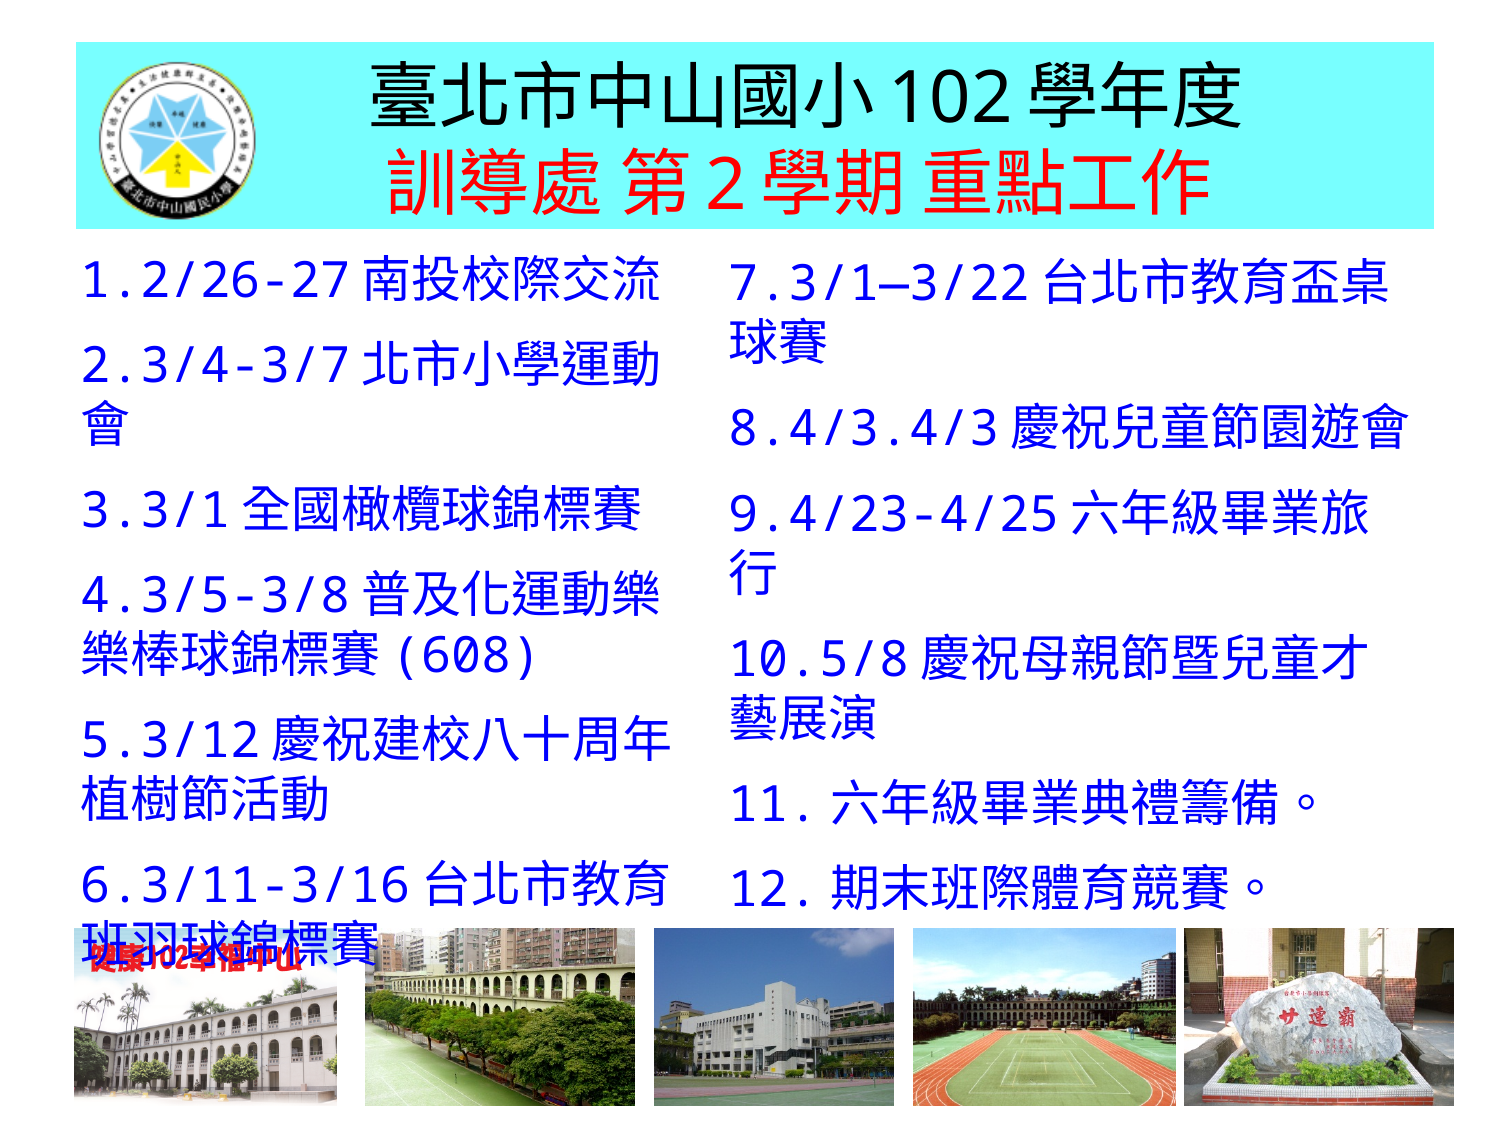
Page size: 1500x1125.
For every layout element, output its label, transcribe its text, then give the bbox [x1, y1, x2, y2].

picture [913, 928, 1176, 1106]
picture [74, 941, 337, 1106]
list 1.2/26-27南投校際交流 2.3/4-3/7北市小學運動會 3.3/1全國橄欖球錦標賽 4.3/5-3/8普及化運動樂樂棒球錦標賽(608) 5.3/12慶祝建校八十周年植樹節活動 6.3/11-3/16台北市教育班羽球錦標賽 [64, 239, 691, 941]
text_box 7.3/1—3/22台北市教育盃桌球賽 8.4/3.4/3慶祝兒童節園遊會 9.4/23-4/25六年級畢業旅行 10.5/8慶祝母親節暨兒童才藝展演 11.六年級畢業典禮籌備。 12.期末班際體育競賽。 [714, 243, 1436, 924]
title 臺北市中山國小102學年度 訓導處 第2學期 重點工作 [75, 42, 1425, 232]
picture [654, 928, 894, 1106]
picture [365, 941, 635, 1106]
picture [1184, 928, 1454, 1106]
picture [1425, 42, 1434, 229]
